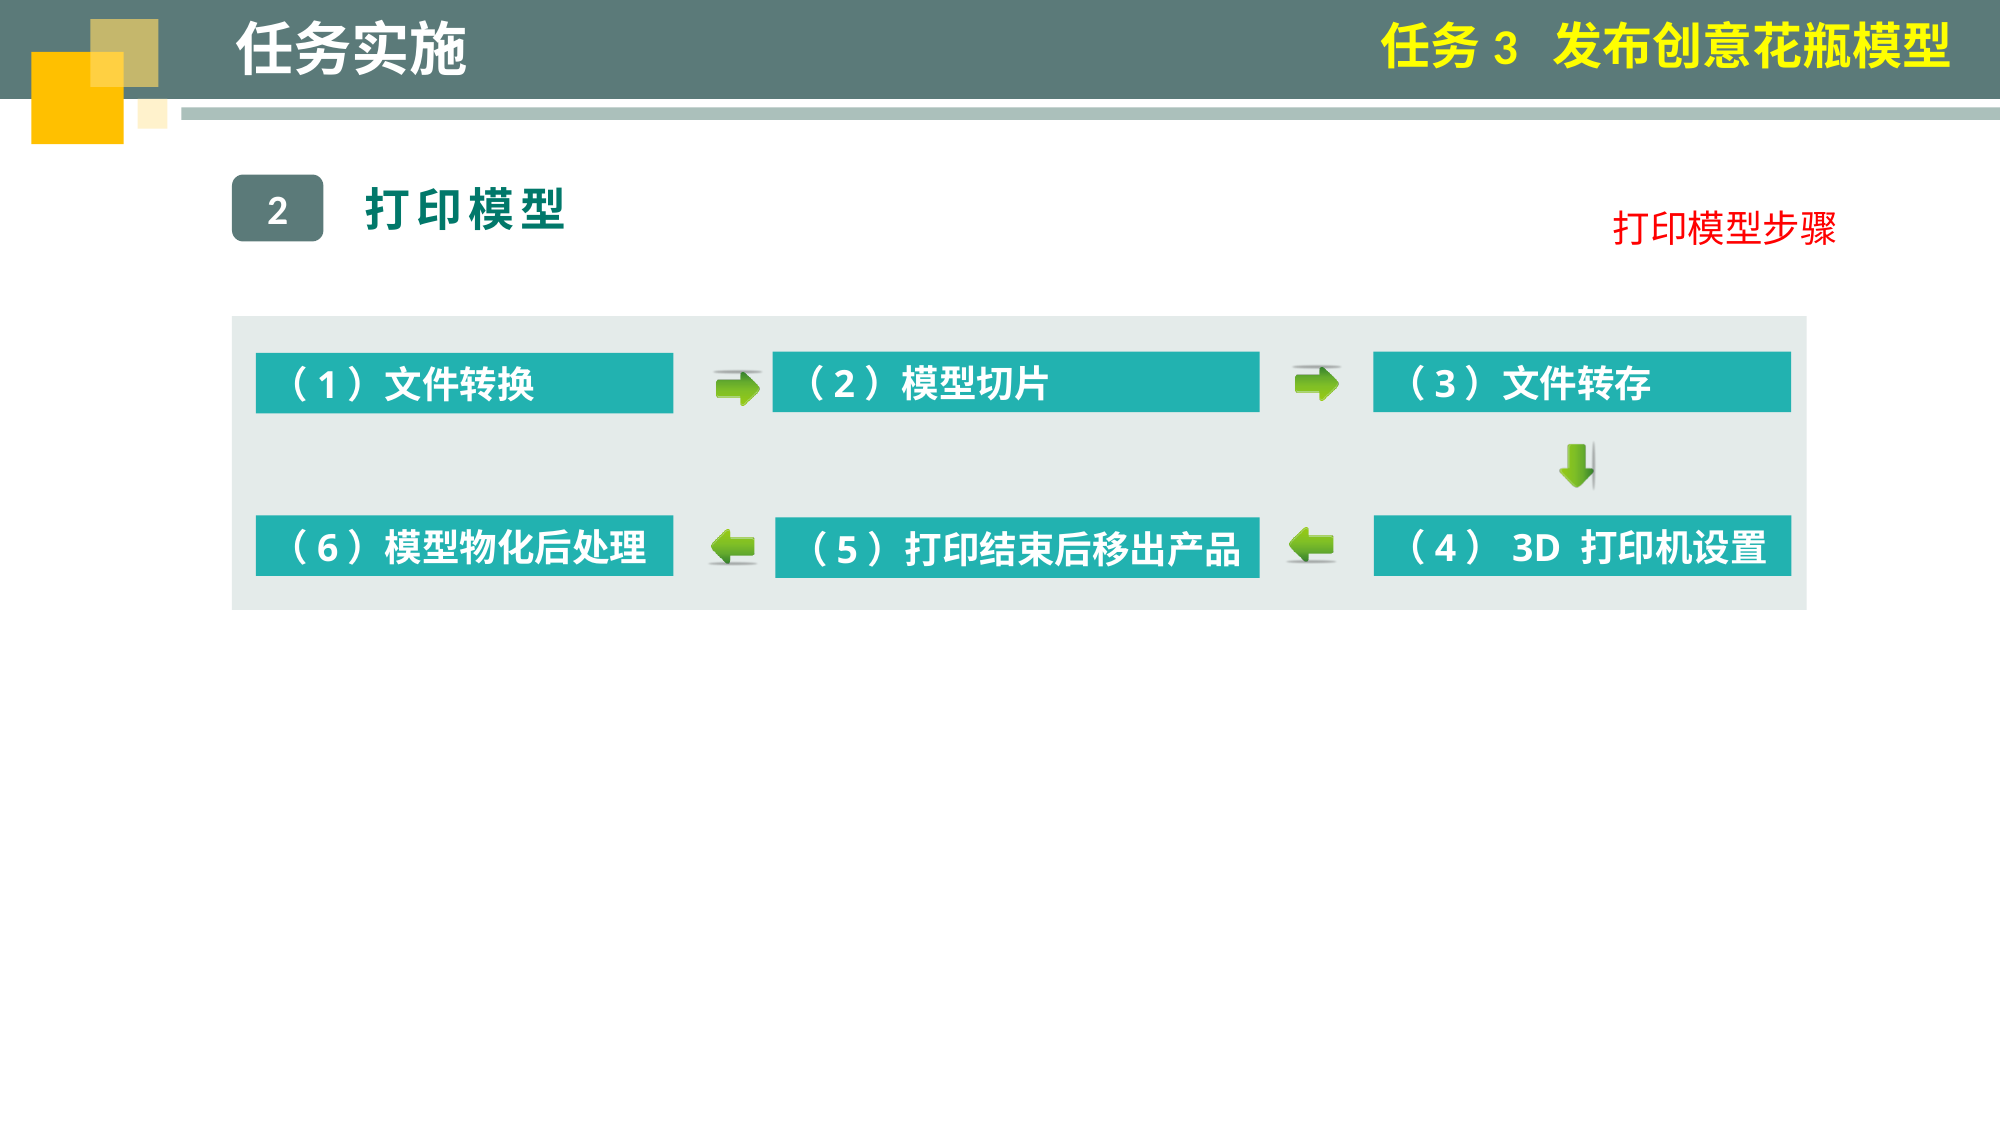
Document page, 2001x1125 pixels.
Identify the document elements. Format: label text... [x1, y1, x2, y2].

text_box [231, 172, 626, 244]
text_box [0, 0, 2000, 145]
text_box 打印模型步骤 [1590, 196, 1860, 257]
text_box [231, 316, 1807, 610]
